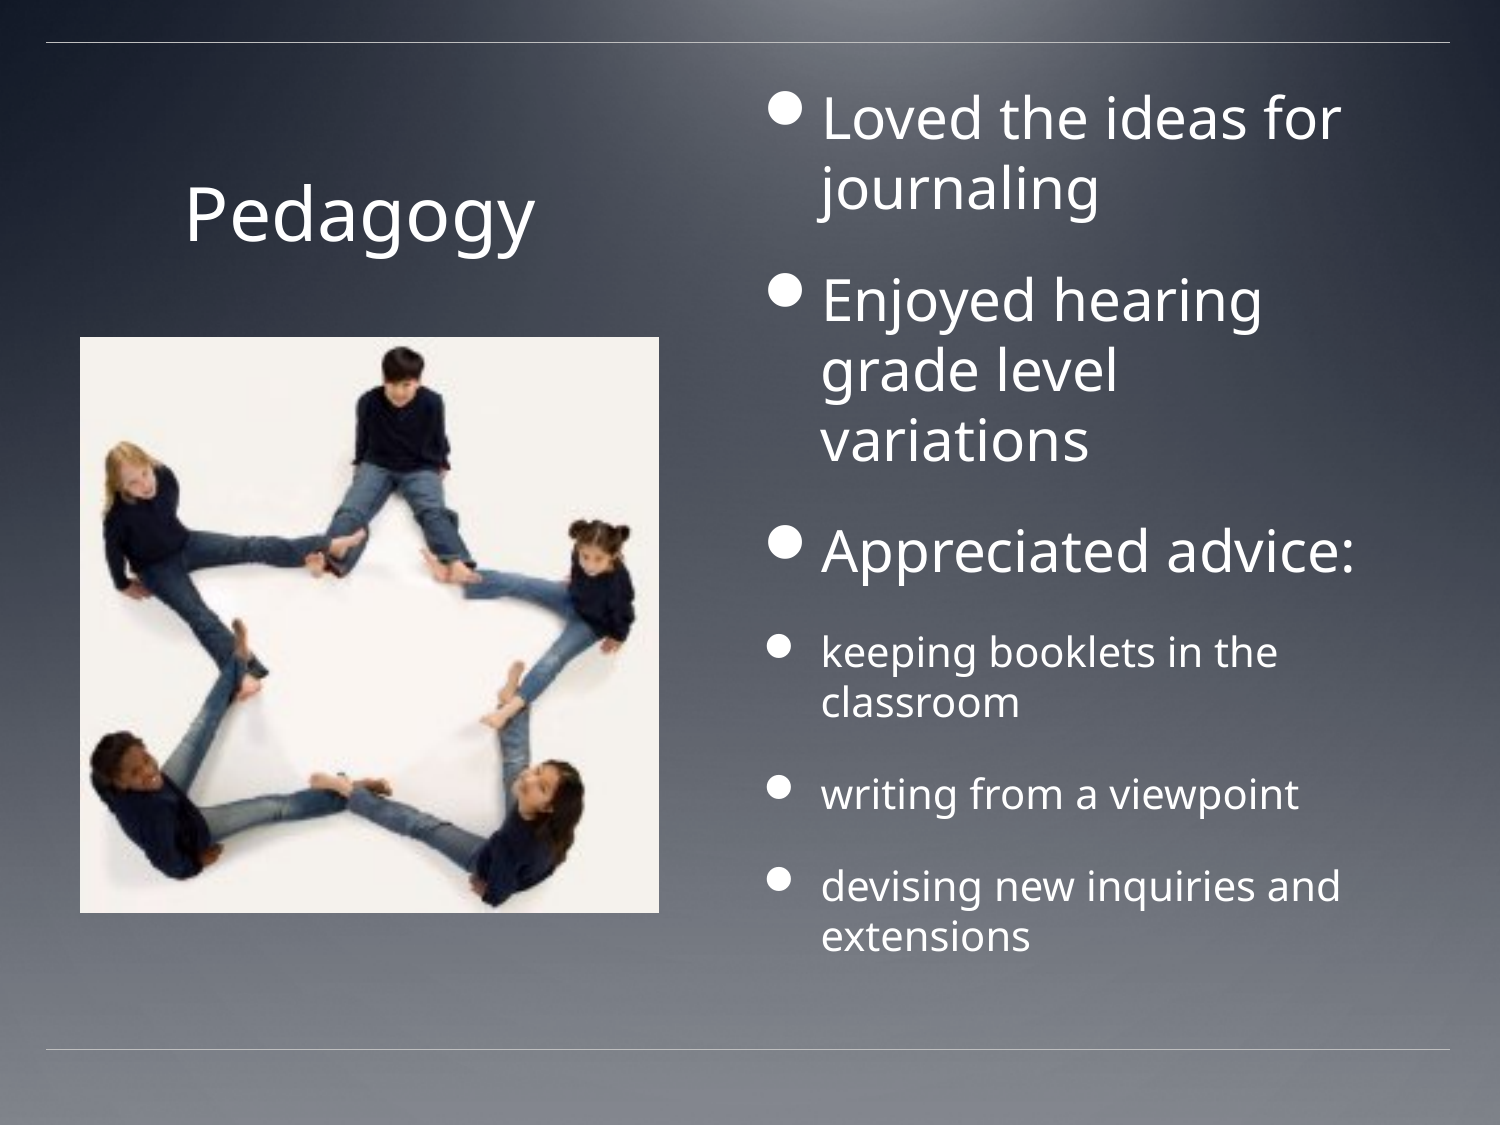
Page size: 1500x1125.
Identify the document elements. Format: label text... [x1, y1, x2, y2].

title Pedagogy [75, 73, 645, 265]
picture [78, 335, 661, 915]
list Loved the ideas for journaling Enjoyed hearing grade level variations Appreciated advice: keeping booklets in the classroom writing from a viewpoint devising new inquiries and extensions [748, 73, 1394, 1023]
